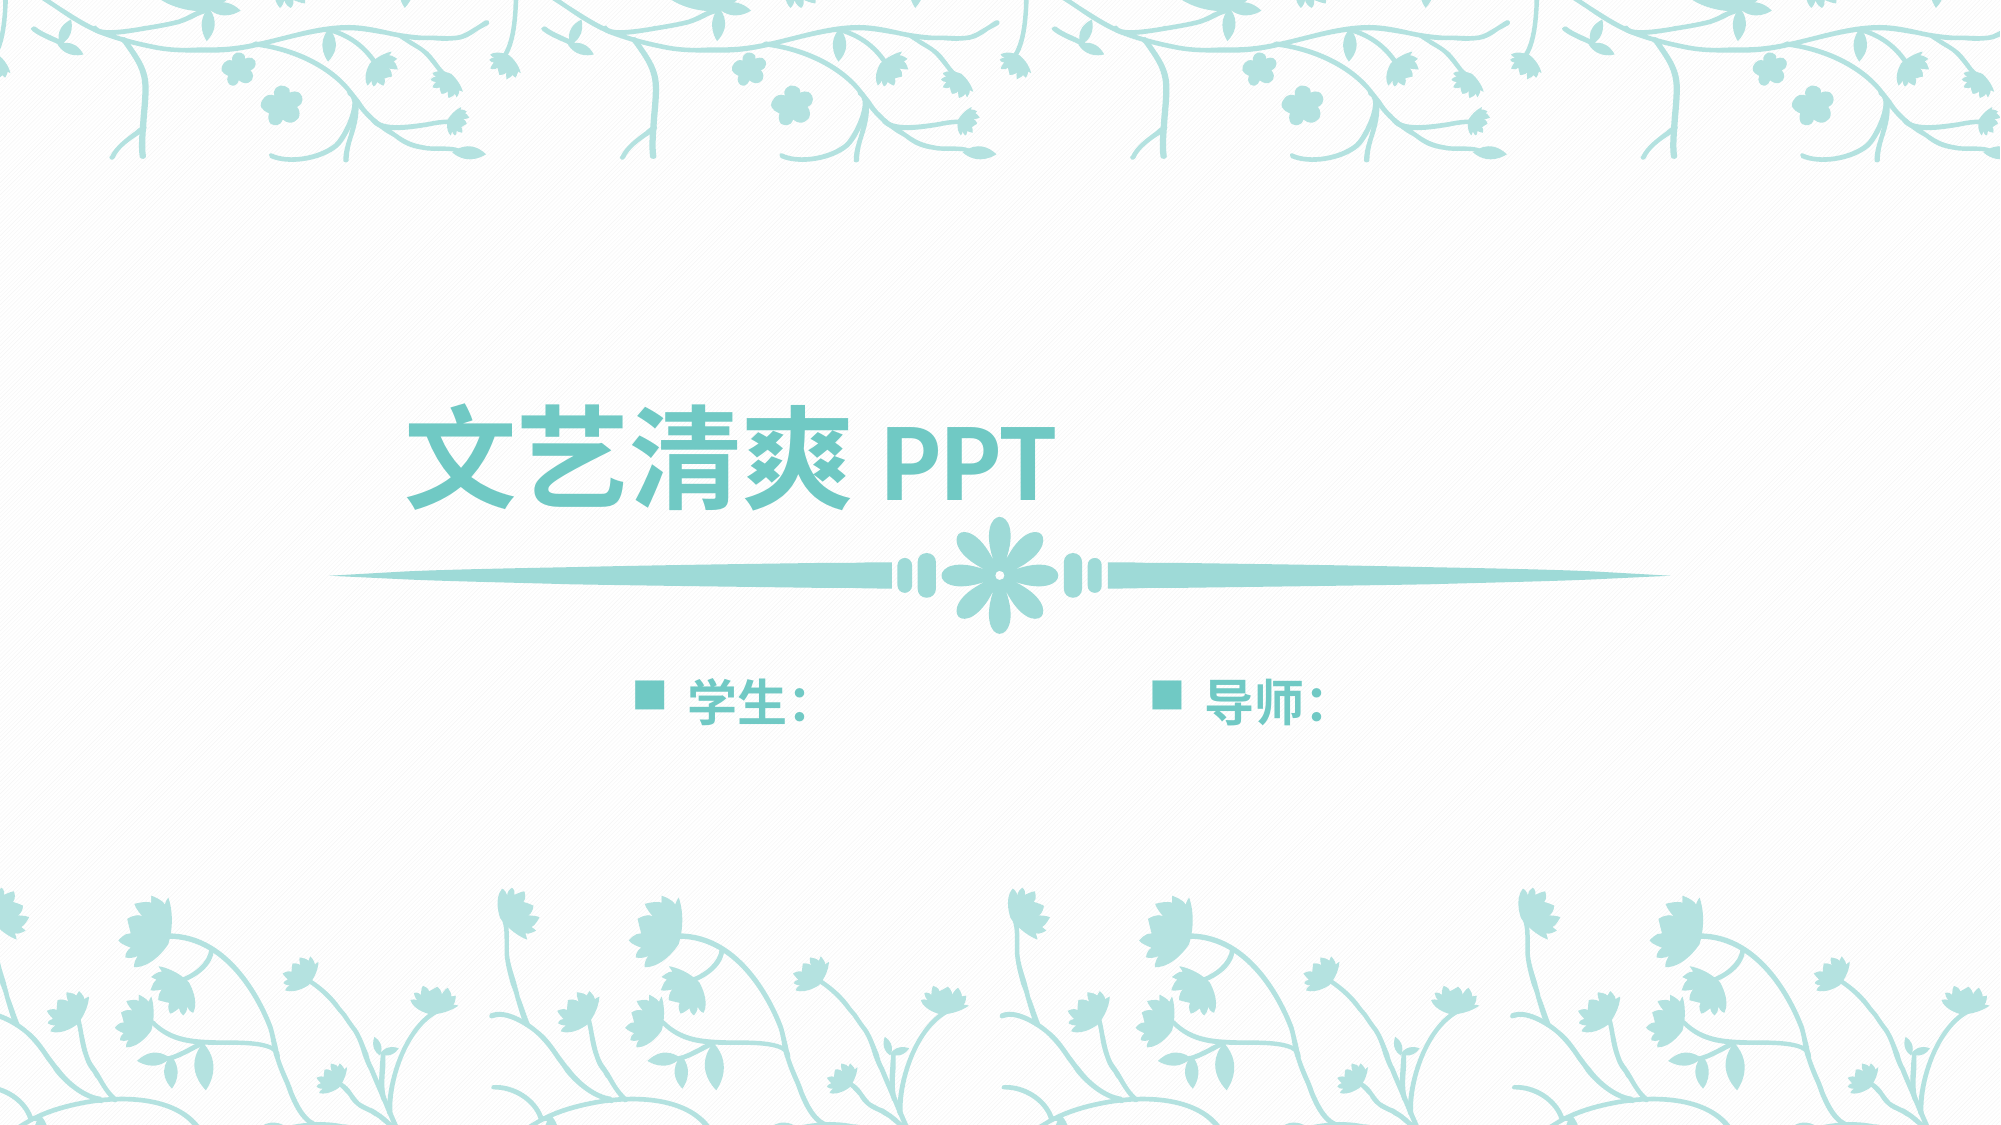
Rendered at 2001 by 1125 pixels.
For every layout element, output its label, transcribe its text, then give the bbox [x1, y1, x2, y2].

text_box [941, 516, 1059, 634]
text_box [0, 887, 2000, 1125]
text_box [917, 553, 936, 598]
text_box [1107, 562, 1671, 589]
text_box [1087, 557, 1102, 593]
text_box [897, 557, 913, 593]
text_box [329, 562, 892, 589]
text_box 文艺清爽PPT [389, 313, 1611, 531]
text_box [478, 634, 1500, 731]
text_box [1063, 553, 1083, 598]
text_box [0, 0, 2000, 167]
